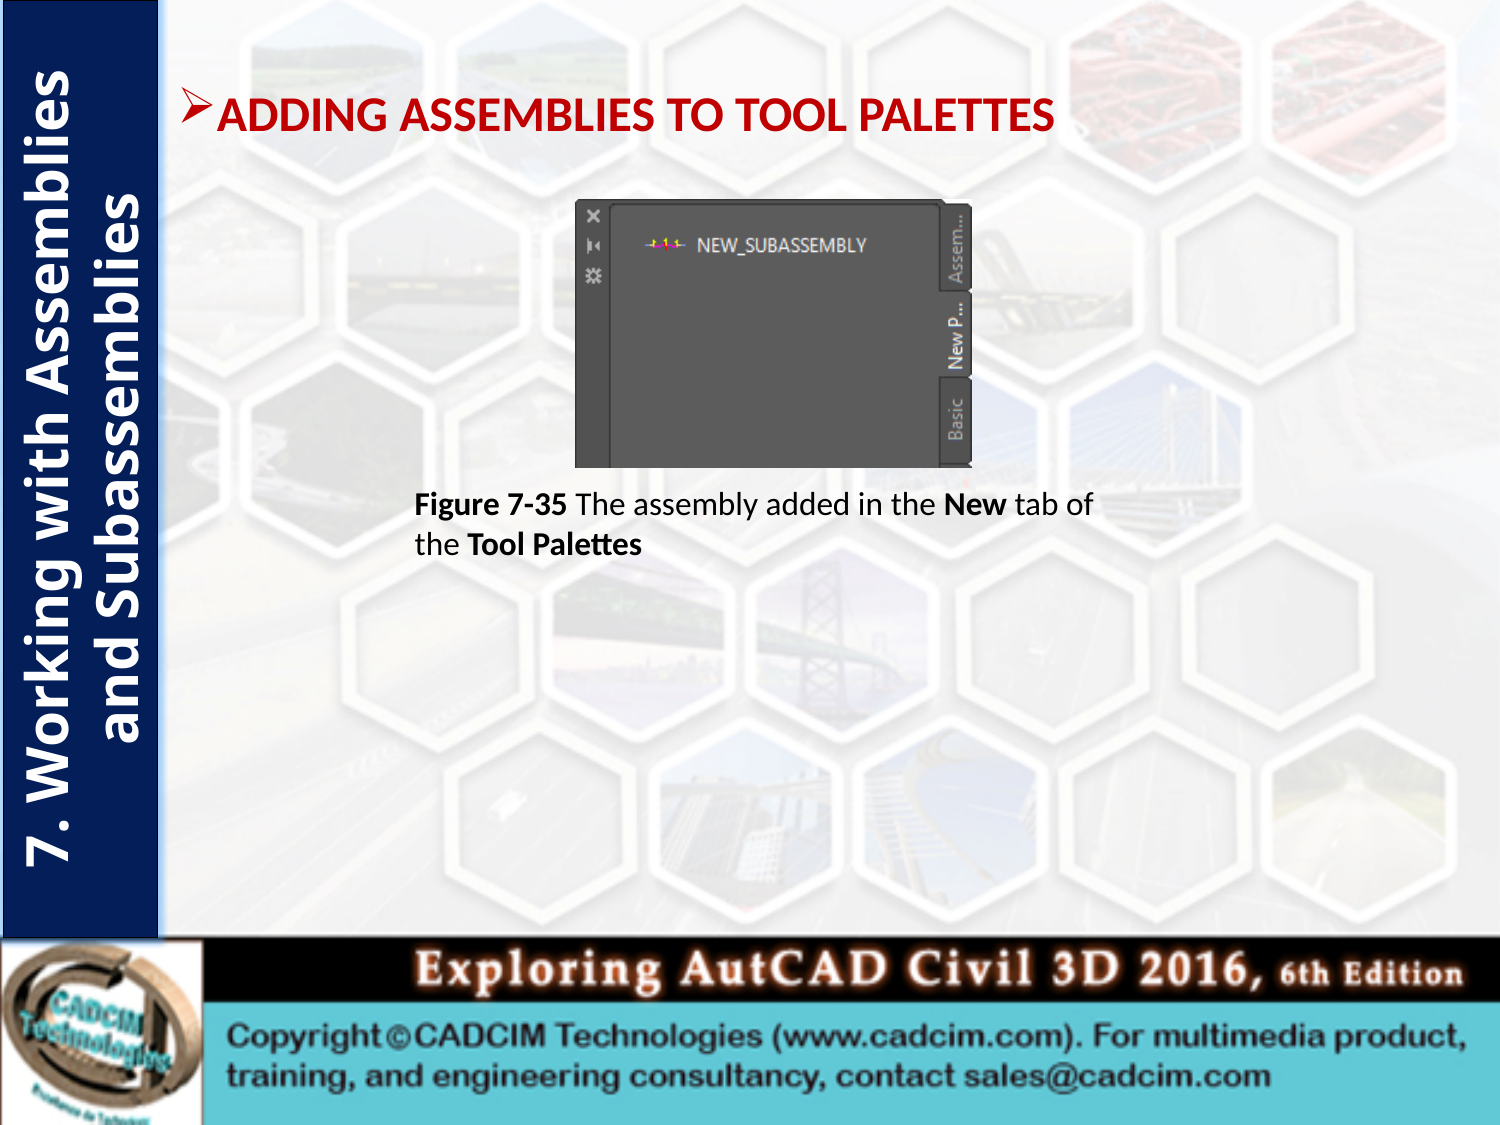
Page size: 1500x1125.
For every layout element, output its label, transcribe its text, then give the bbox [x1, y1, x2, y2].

picture [0, 0, 1500, 1125]
text_box ADDING ASSEMBLIES TO TOOL PALETTES [162, 74, 1363, 149]
text_box Figure 7-35 The assembly added in the New tab of the Tool Palettes [399, 474, 1150, 570]
